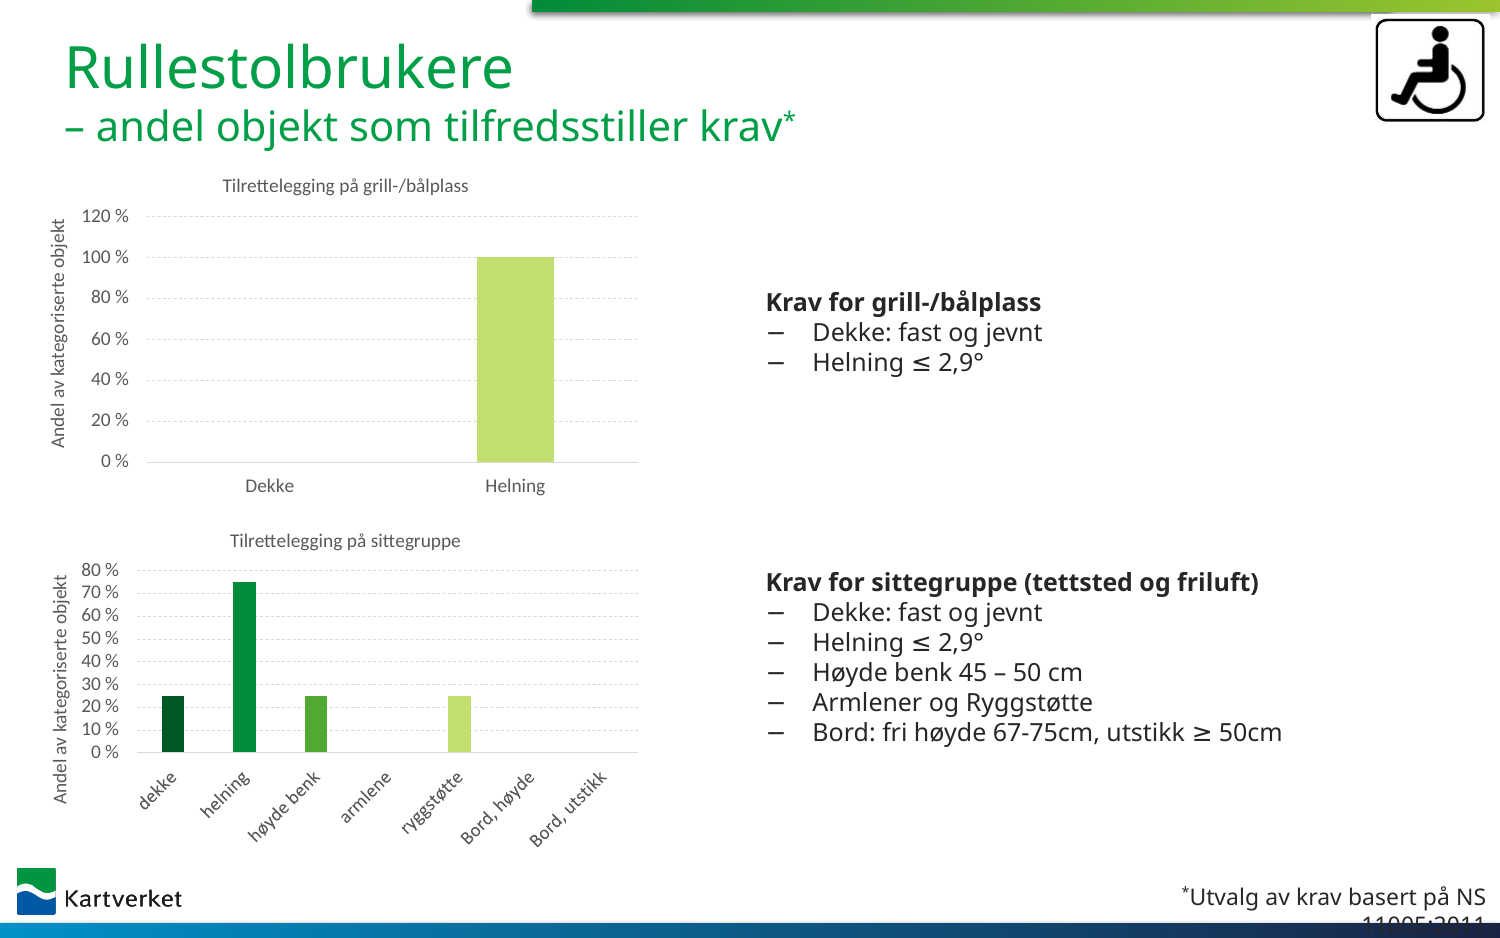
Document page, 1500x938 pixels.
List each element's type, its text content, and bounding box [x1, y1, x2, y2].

picture [41, 520, 650, 859]
picture [1371, 13, 1491, 127]
text_box Krav for grill-/bålplass Dekke: fast og jevnt Helning ≤ 2,9° [750, 279, 1452, 384]
text_box *Utvalg av krav basert på NS 11005:2011 [1068, 873, 1500, 938]
text_box Krav for sittegruppe (tettsted og friluft) Dekke: fast og jevnt Helning ≤ 2,9° Høyde benk 45 – 50 cm Armlener og Ryggstøtte Bord: fri høyde 67-75cm, utstikk ≥ 50cm [750, 559, 1500, 754]
picture [41, 166, 650, 505]
text_box Rullestolbrukere – andel objekt som tilfredsstiller krav* [49, 14, 1431, 158]
